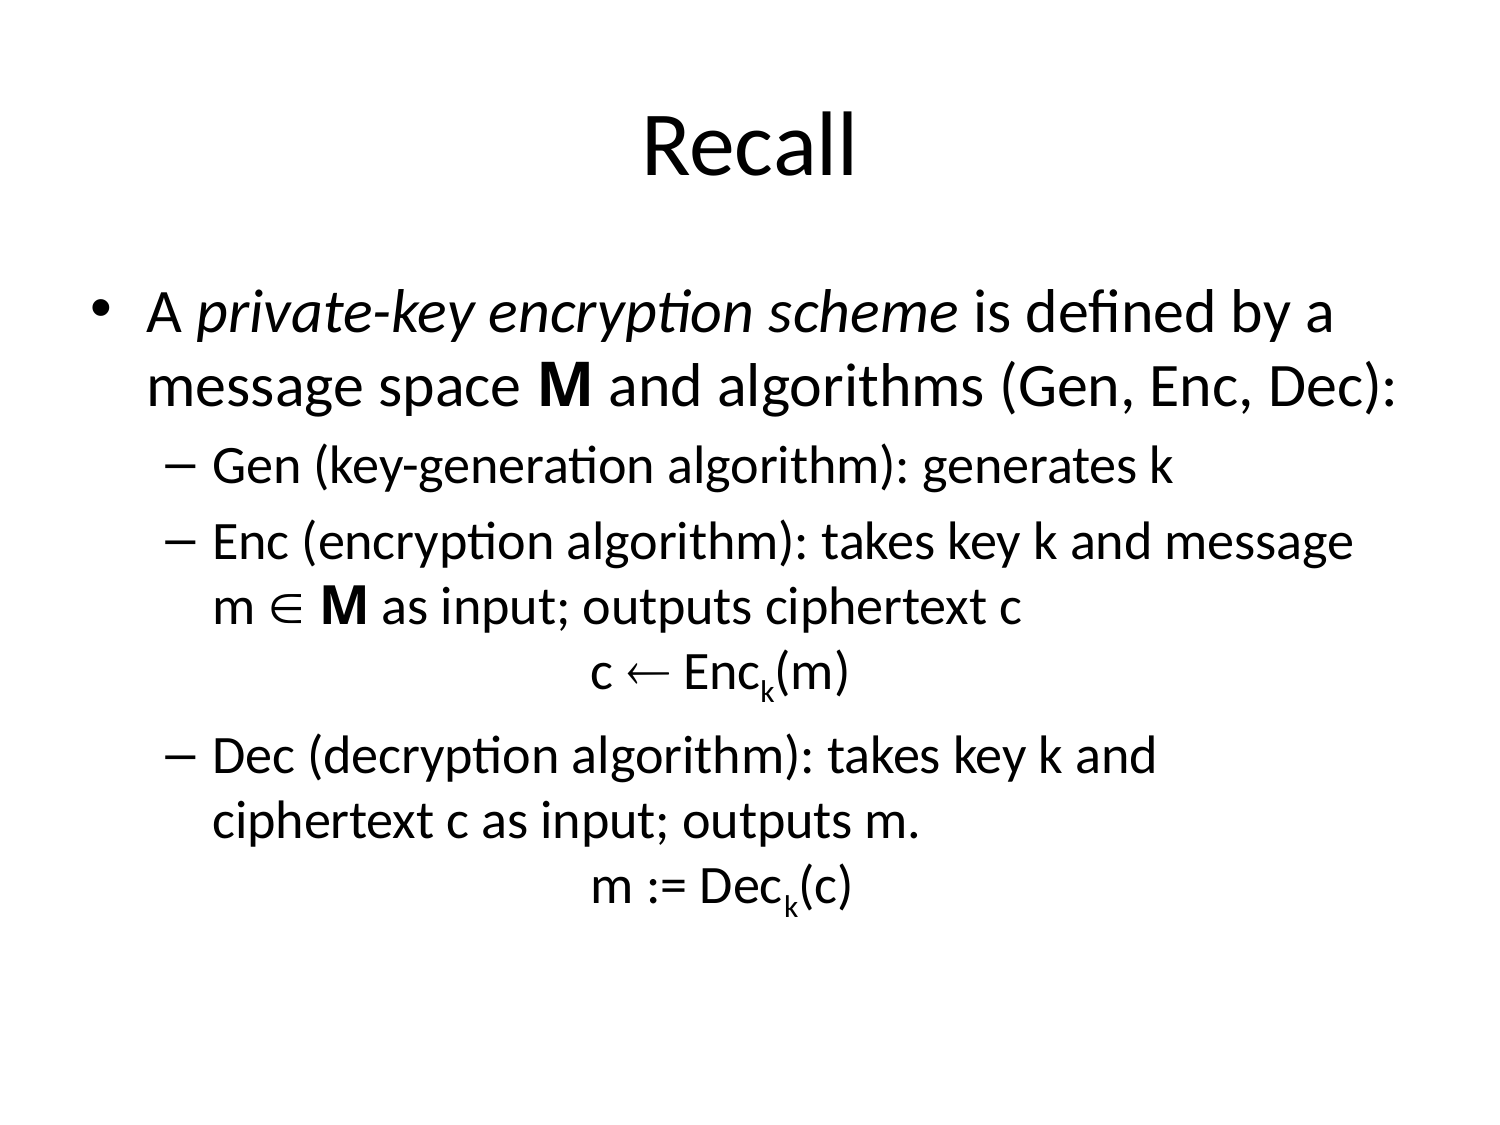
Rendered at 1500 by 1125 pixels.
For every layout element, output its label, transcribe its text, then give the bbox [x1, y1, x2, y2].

list A private-key encryption scheme is defined by a message space M and algorithms (Gen, Enc, Dec): Gen (key-generation algorithm): generates k Enc (encryption algorithm): takes key k and message m  M as input; outputs ciphertext c c  Enck(m) Dec (decryption algorithm): takes key k and ciphertext c as input; outputs m. m := Deck(c) [75, 262, 1425, 1005]
title Recall [75, 45, 1425, 233]
